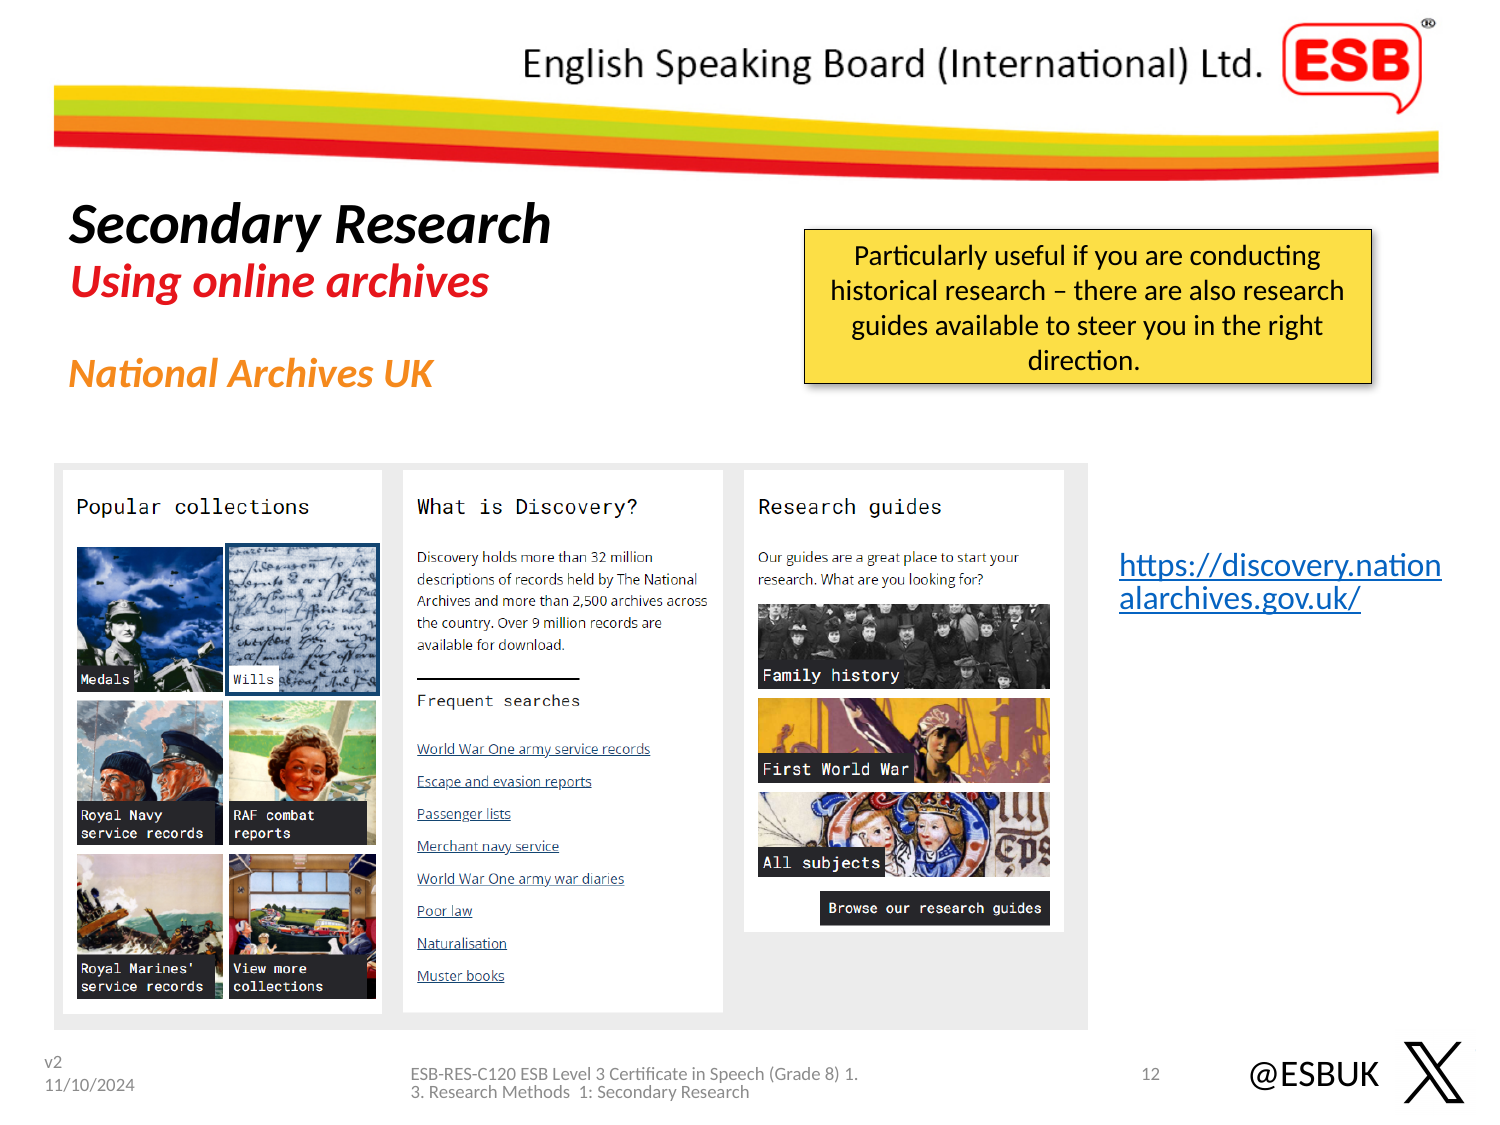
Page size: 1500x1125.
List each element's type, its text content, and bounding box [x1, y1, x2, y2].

picture [0, 0, 1500, 189]
picture [54, 463, 1088, 1030]
text_box National Archives UK [53, 338, 550, 403]
text_box https://discovery.nationalarchives.gov.uk/ [1104, 536, 1459, 591]
picture [1395, 1029, 1476, 1116]
title Secondary Research Using online archives [54, 185, 1349, 316]
text_box Particularly useful if you are conducting historical research – there are also research guides available to steer you in the right direction. [804, 229, 1372, 384]
footer ESB-RES-C120 ESB Level 3 Certificate in Speech (Grade 8) 1.3. Research Methods 1: Secondary Research [395, 1042, 874, 1103]
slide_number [29, 1042, 160, 1103]
slide_number 12 [930, 1042, 1176, 1103]
